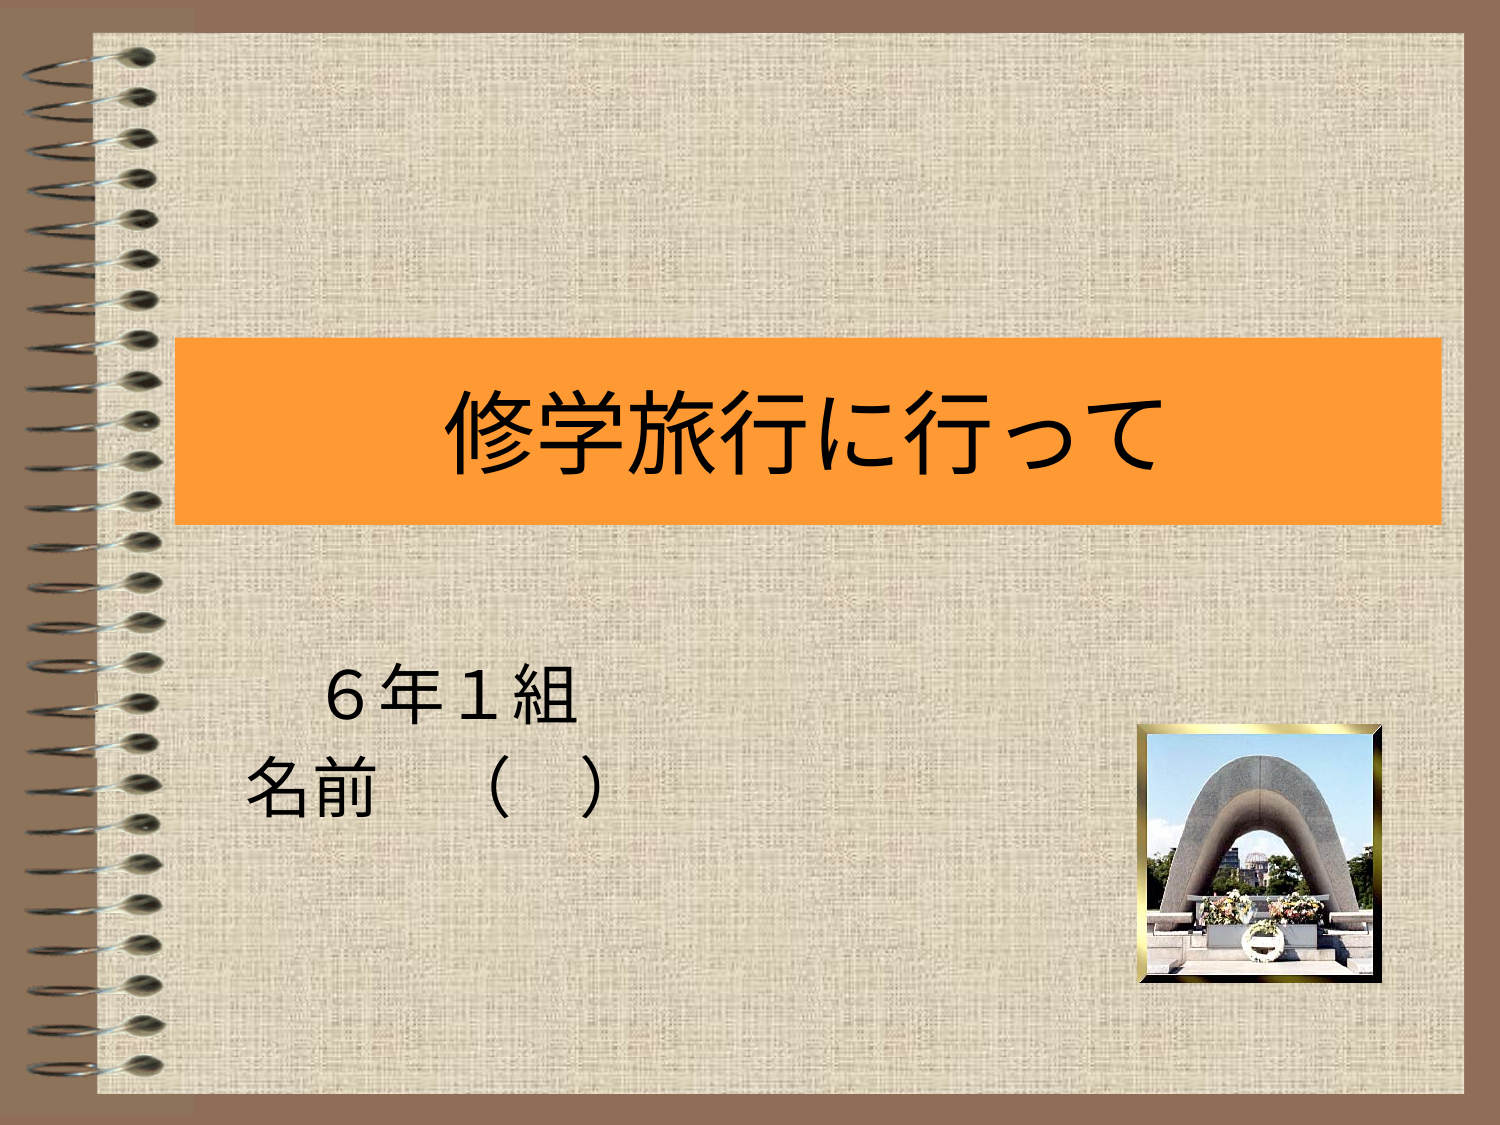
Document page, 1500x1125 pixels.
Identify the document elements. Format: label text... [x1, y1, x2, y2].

subtitle ６年１組 名前 （ ） [97, 645, 794, 936]
title 修学旅行に行って [174, 337, 1442, 525]
picture [0, 8, 1465, 1115]
